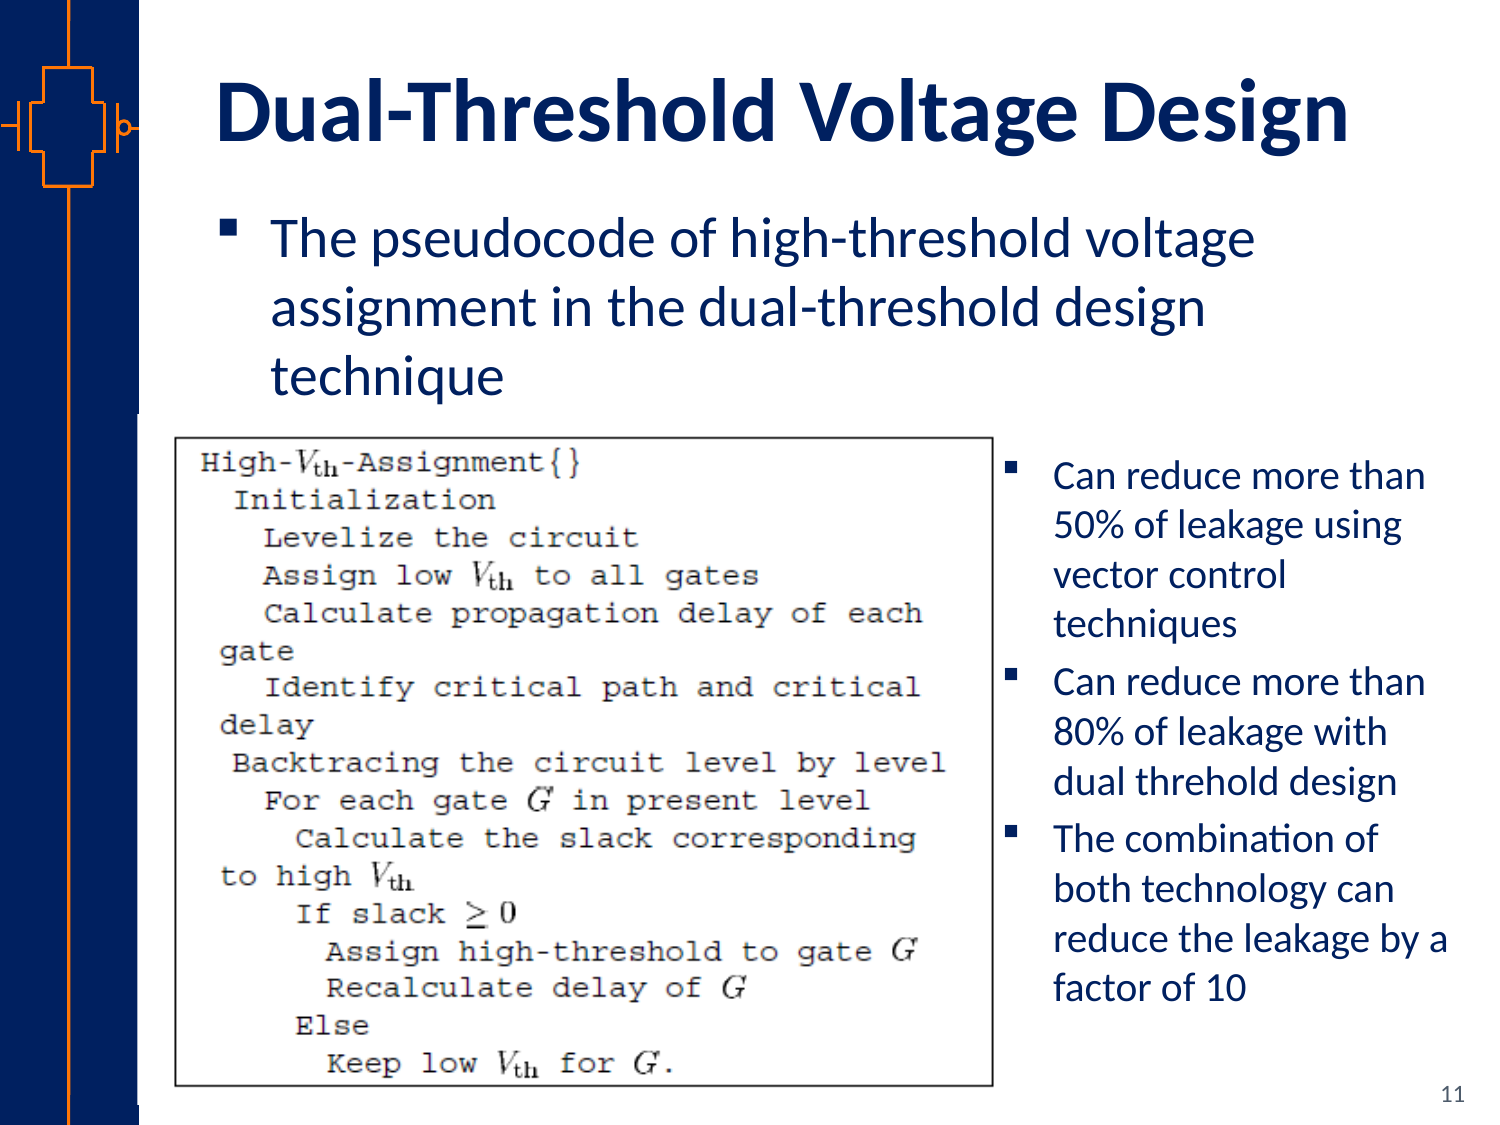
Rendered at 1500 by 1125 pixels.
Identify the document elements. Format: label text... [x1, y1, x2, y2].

list The pseudocode of high-threshold voltage assignment in the dual-threshold design technique [200, 192, 1425, 415]
title Dual-Threshold Voltage Design [200, 37, 1388, 167]
slide_number 11 [1425, 1062, 1488, 1123]
text_box Can reduce more than 50% of leakage using vector control techniques Can reduce more than 80% of leakage with dual threhold design The combination of both technology can reduce the leakage by a factor of 10 [1022, 440, 1471, 1027]
picture [137, 414, 1020, 1106]
